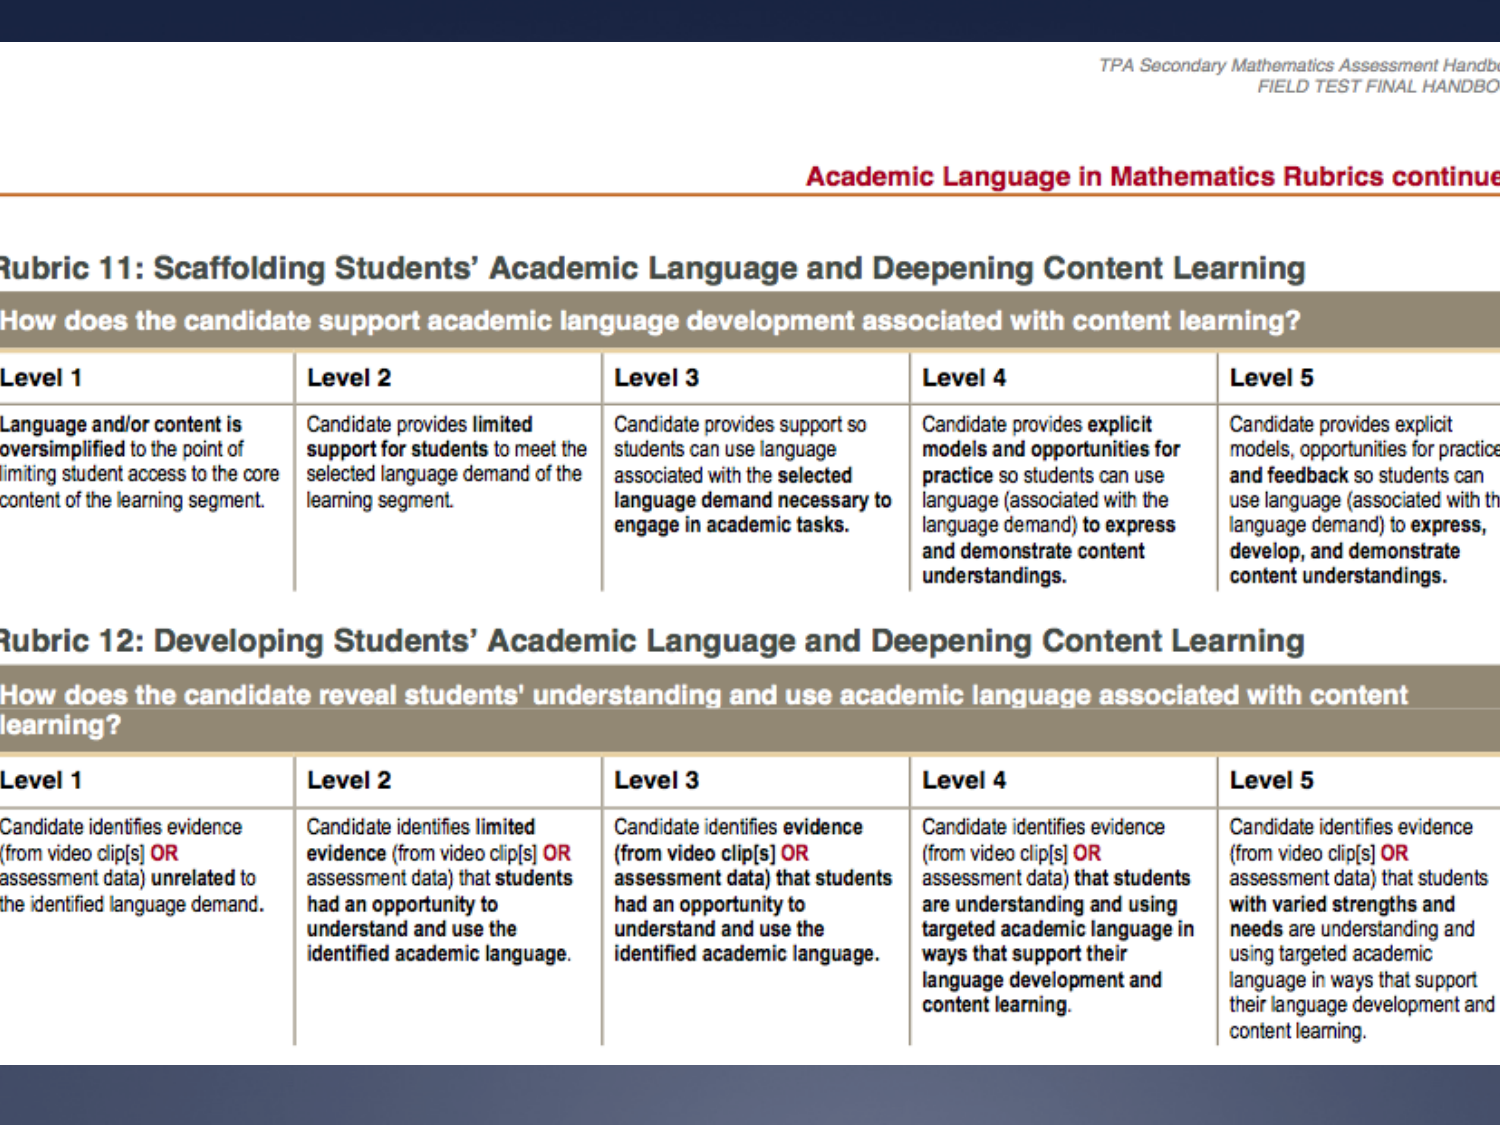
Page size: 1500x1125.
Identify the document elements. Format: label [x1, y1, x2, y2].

list [0, 41, 1500, 1066]
